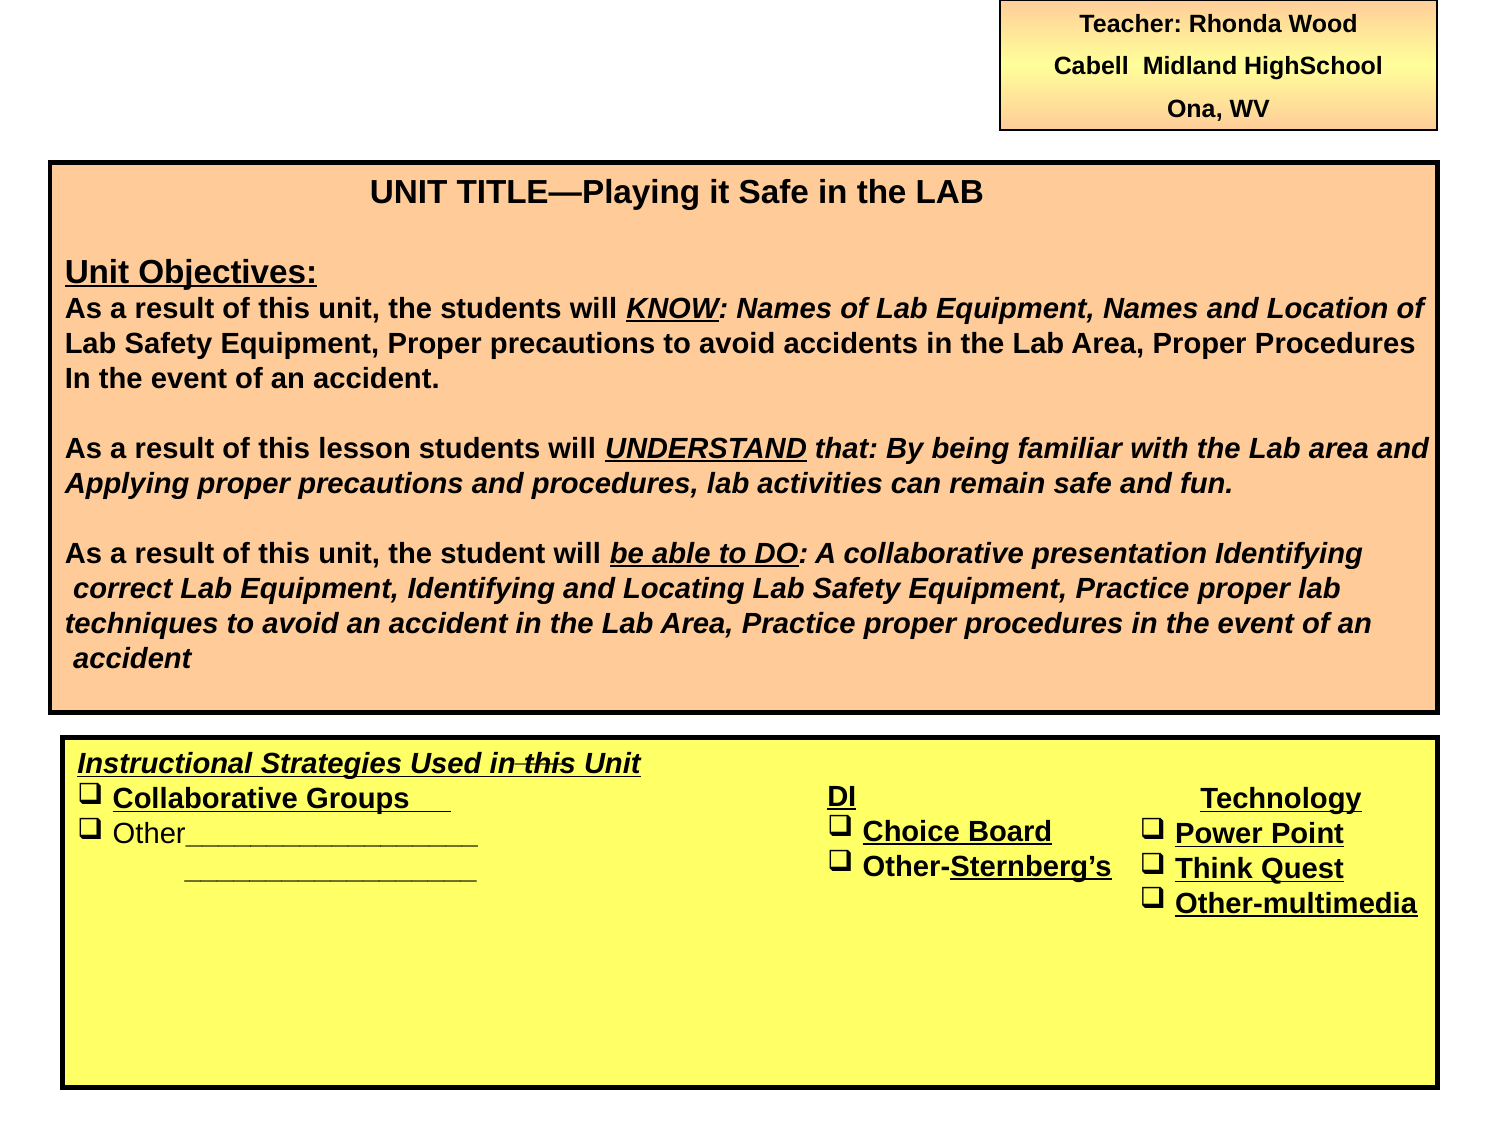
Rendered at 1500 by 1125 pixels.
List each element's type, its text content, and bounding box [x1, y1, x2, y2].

text_box ___ [499, 724, 812, 775]
text_box Technology Power Point Think Quest Other-multimedia [1124, 737, 1438, 927]
text_box UNIT TITLE—Playing it Safe in the LAB Unit Objectives: As a result of this unit, the students will KNOW: Names of Lab Equipment, Names and Location of Lab Safety Equipment, Proper precautions to avoid accidents in the Lab Area, Proper Procedures In the event of an accident. As a result of this lesson students will UNDERSTAND that: By being familiar with the Lab area and Applying proper precautions and procedures, lab activities can remain safe and fun. As a result of this unit, the student will be able to DO: A collaborative presentation Identifying correct Lab Equipment, Identifying and Locating Lab Safety Equipment, Practice proper lab techniques to avoid an accident in the Lab Area, Practice proper procedures in the event of an accident [50, 162, 1438, 713]
text_box DI Choice Board Other-Sternberg’s [812, 724, 1150, 890]
text_box Instructional Strategies Used in this Unit Collaborative Groups Other__________________ __________________ [62, 737, 1438, 1088]
text_box Teacher: Rhonda Wood Cabell Midland HighSchool Ona, WV [999, 0, 1438, 130]
